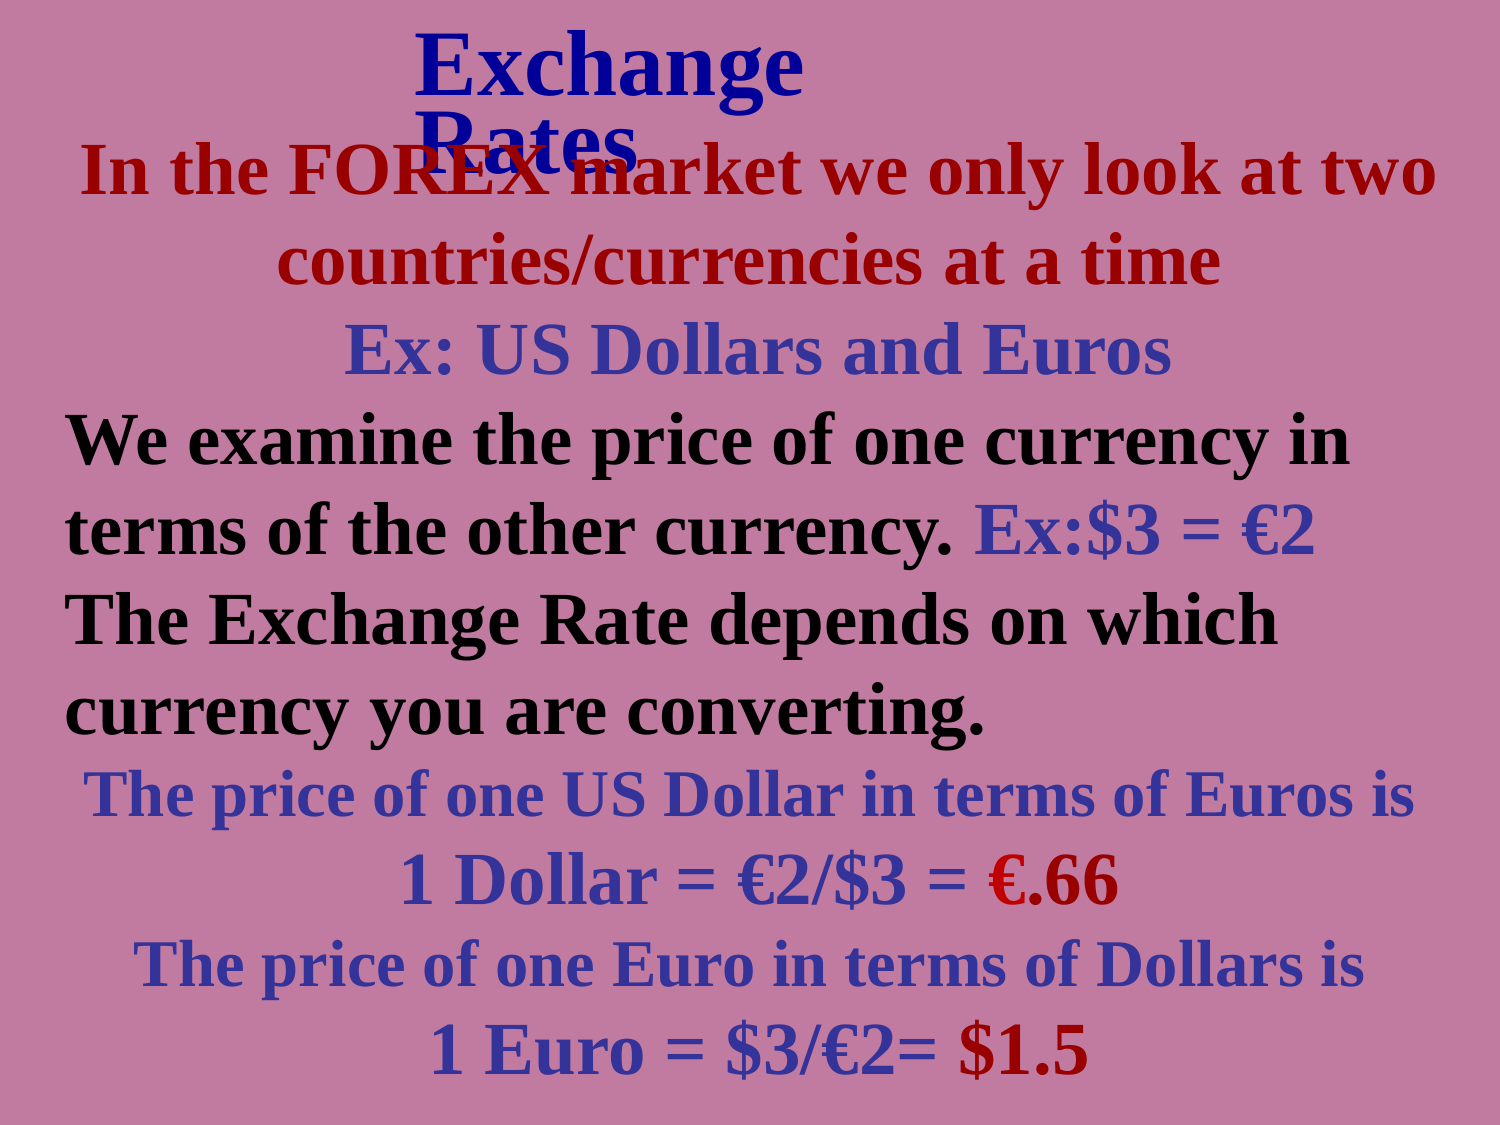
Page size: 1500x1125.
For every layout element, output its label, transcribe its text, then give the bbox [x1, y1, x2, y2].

text_box In the FOREX market we only look at two countries/currencies at a time Ex: US Dollars and Euros We examine the price of one currency in terms of the other currency. Ex:$3 = €2 The Exchange Rate depends on which currency you are converting. The price of one US Dollar in terms of Euros is 1 Dollar = €2/$3 = €.66 The price of one Euro in terms of Dollars is 1 Euro = $3/€2= $1.5 [50, 112, 1468, 1107]
text_box Exchange Rates [399, 24, 1068, 112]
